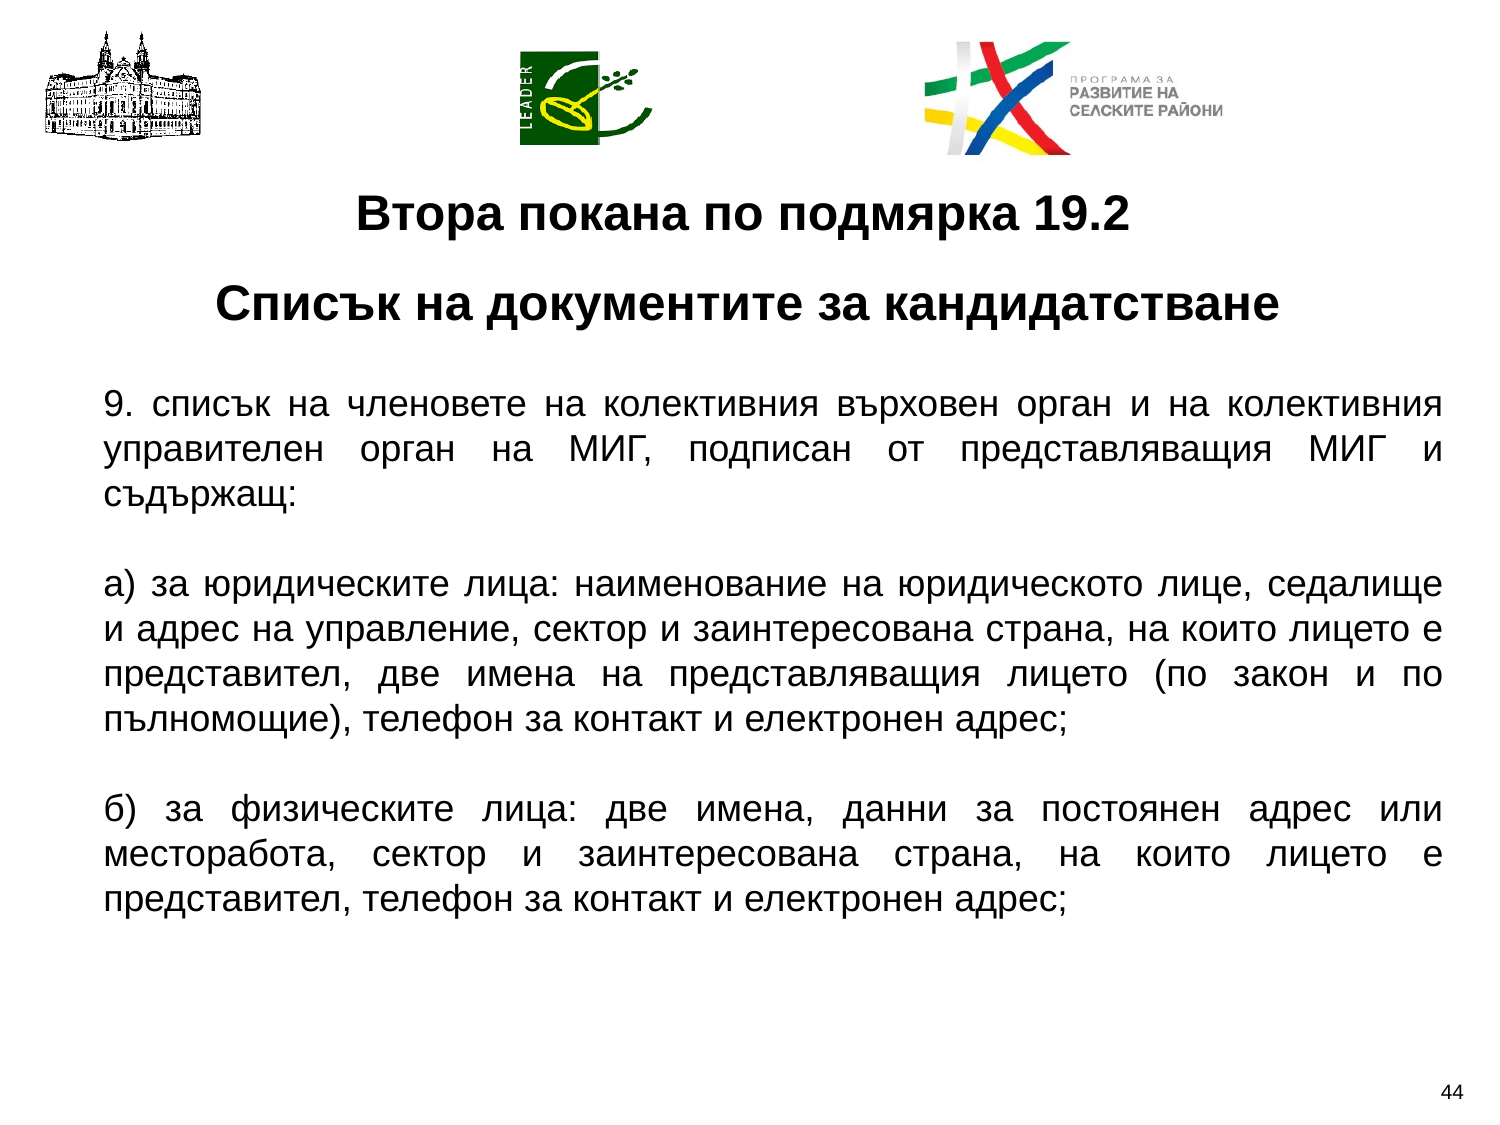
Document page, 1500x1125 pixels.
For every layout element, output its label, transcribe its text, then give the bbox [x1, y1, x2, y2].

text_box 9. списък на членовете на колективния върховен орган и на колективния управителен орган на МИГ, подписан от представляващия МИГ и съдържащ: а) за юридическите лица: наименование на юридическото лице, седалище и адрес на управление, сектор и заинтересована страна, на които лицето е представител, две имена на представляващия лицето (по закон и по пълномощие), телефон за контакт и електронен адрес; б) за физическите лица: две имена, данни за постоянен адрес или месторабота, сектор и заинтересована страна, на които лицето е представител, телефон за контакт и електронен адрес; [88, 371, 1459, 927]
picture [909, 27, 1235, 167]
text_box Втора покана по подмярка 19.2 [41, 172, 1459, 248]
slide_number 44 [1418, 1051, 1479, 1112]
picture [40, 27, 207, 144]
picture [520, 50, 656, 145]
text_box Списък на документите за кандидатстване [200, 263, 1296, 339]
